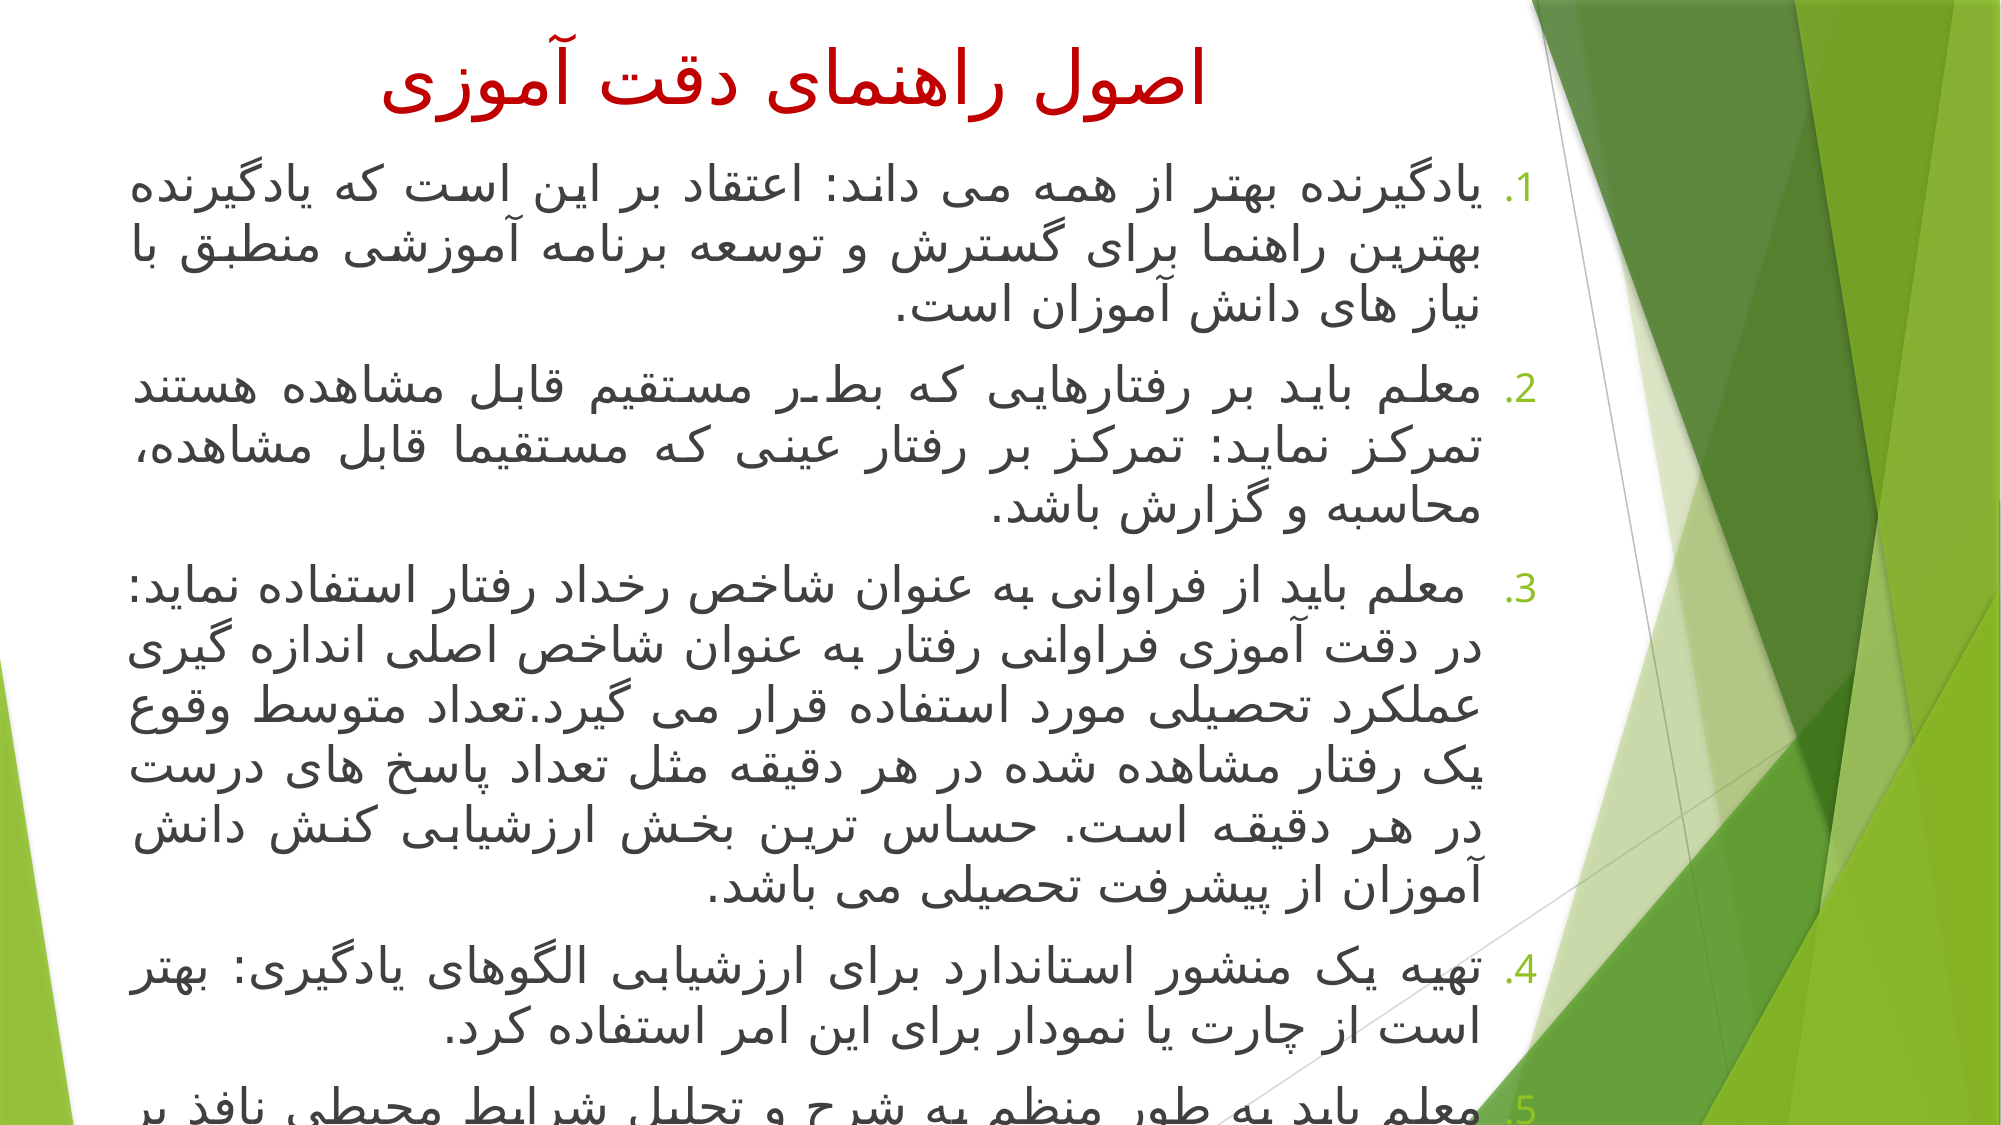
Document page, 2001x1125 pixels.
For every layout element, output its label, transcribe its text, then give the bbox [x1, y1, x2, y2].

list یادگیرنده بهتر از همه می داند: اعتقاد بر این است که یادگیرنده بهترین راهنما برای گسترش و توسعه برنامه آموزشی منطبق با نیاز های دانش آموزان است. معلم باید بر رفتارهایی که بط.ر مستقیم قابل مشاهده هستند تمرکز نماید: تمرکز بر رفتار عینی که مستقیما قابل مشاهده، محاسبه و گزارش باشد. معلم باید از فراوانی به عنوان شاخص رخداد رفتار استفاده نماید: در دقت آموزی فراوانی رفتار به عنوان شاخص اصلی اندازه گیری عملکرد تحصیلی مورد استفاده قرار می گیرد.تعداد متوسط وقوع یک رفتار مشاهده شده در هر دقیقه مثل تعداد پاسخ های درست در هر دقیقه است. حساس ترین بخش ارزشیابی کنش دانش آموزان از پیشرفت تحصیلی می باشد. تهیه یک منشور استاندارد برای ارزشیابی الگوهای یادگیری: بهتر است از چارت یا نمودار برای این امر استفاده کرد. معلم باید به طور منظم به شرح و تحلیل شرایط محیطی نافذ بر رفتار بپردازد. [111, 143, 1555, 992]
title اصول راهنمای دقت آموزی [94, 21, 1496, 163]
